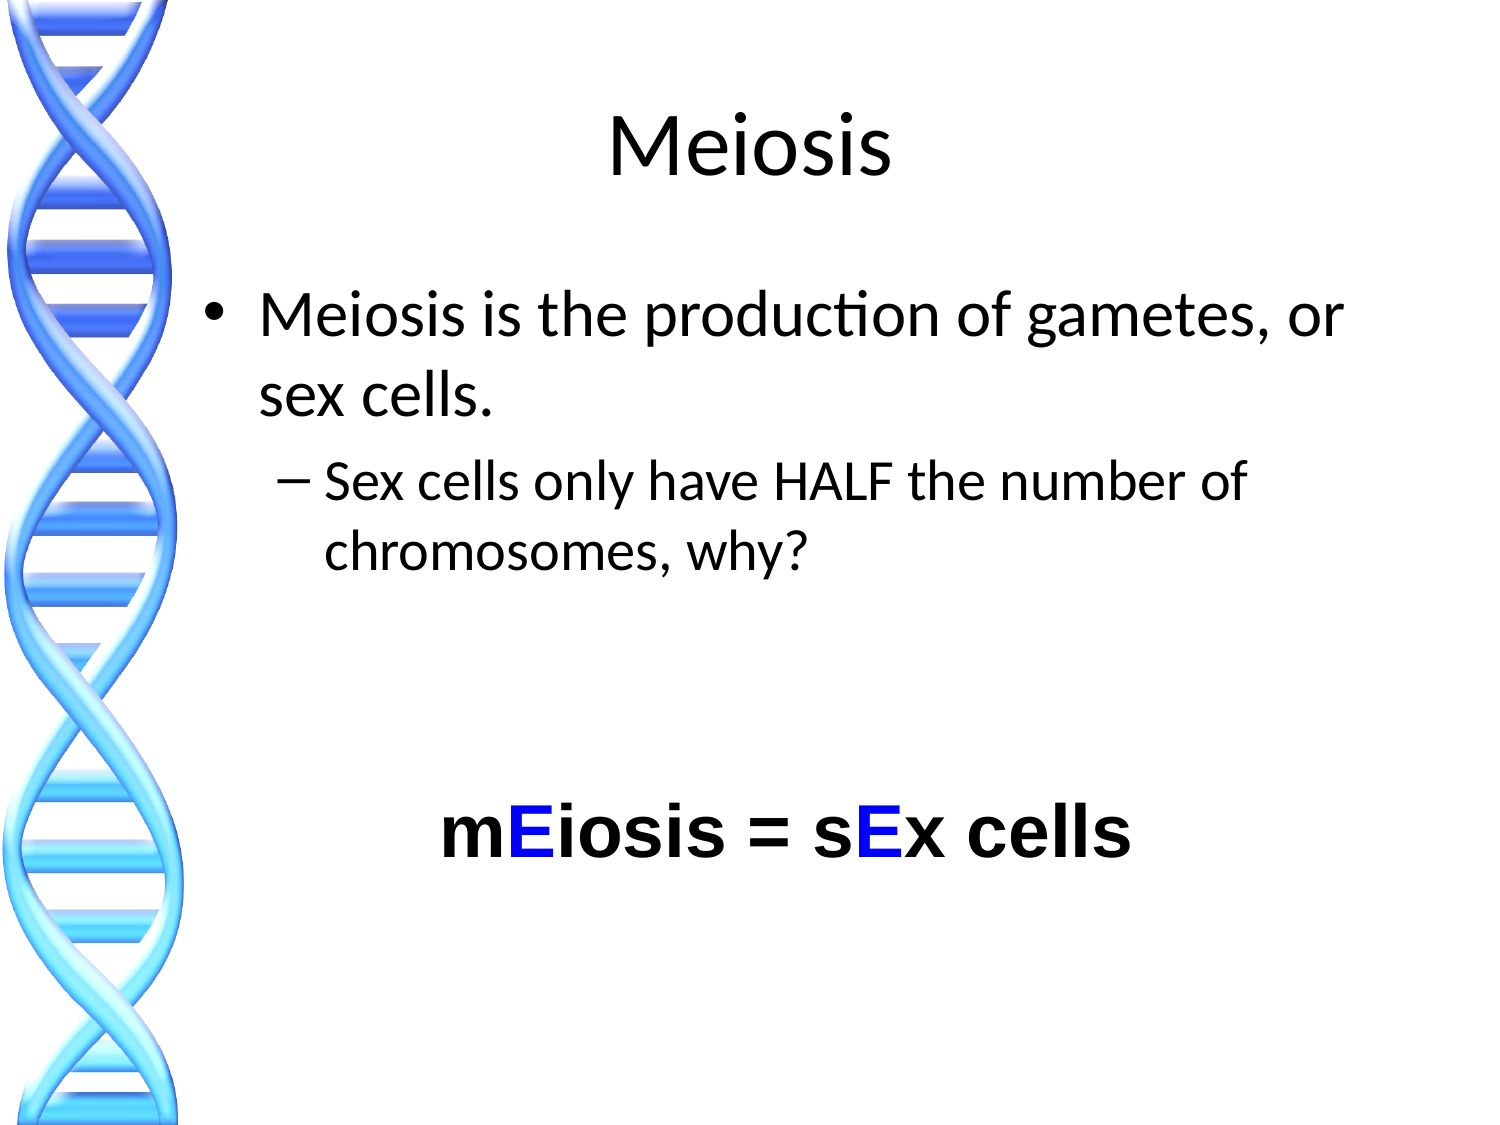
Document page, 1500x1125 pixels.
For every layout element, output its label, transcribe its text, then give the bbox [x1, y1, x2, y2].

picture [0, 0, 186, 1125]
title Meiosis [190, 44, 1426, 233]
list Meiosis is the production of gametes, or sex cells. Sex cells only have HALF the number of chromosomes, why? [190, 262, 1426, 1006]
text_box mEiosis = sEx cells [425, 774, 1213, 880]
